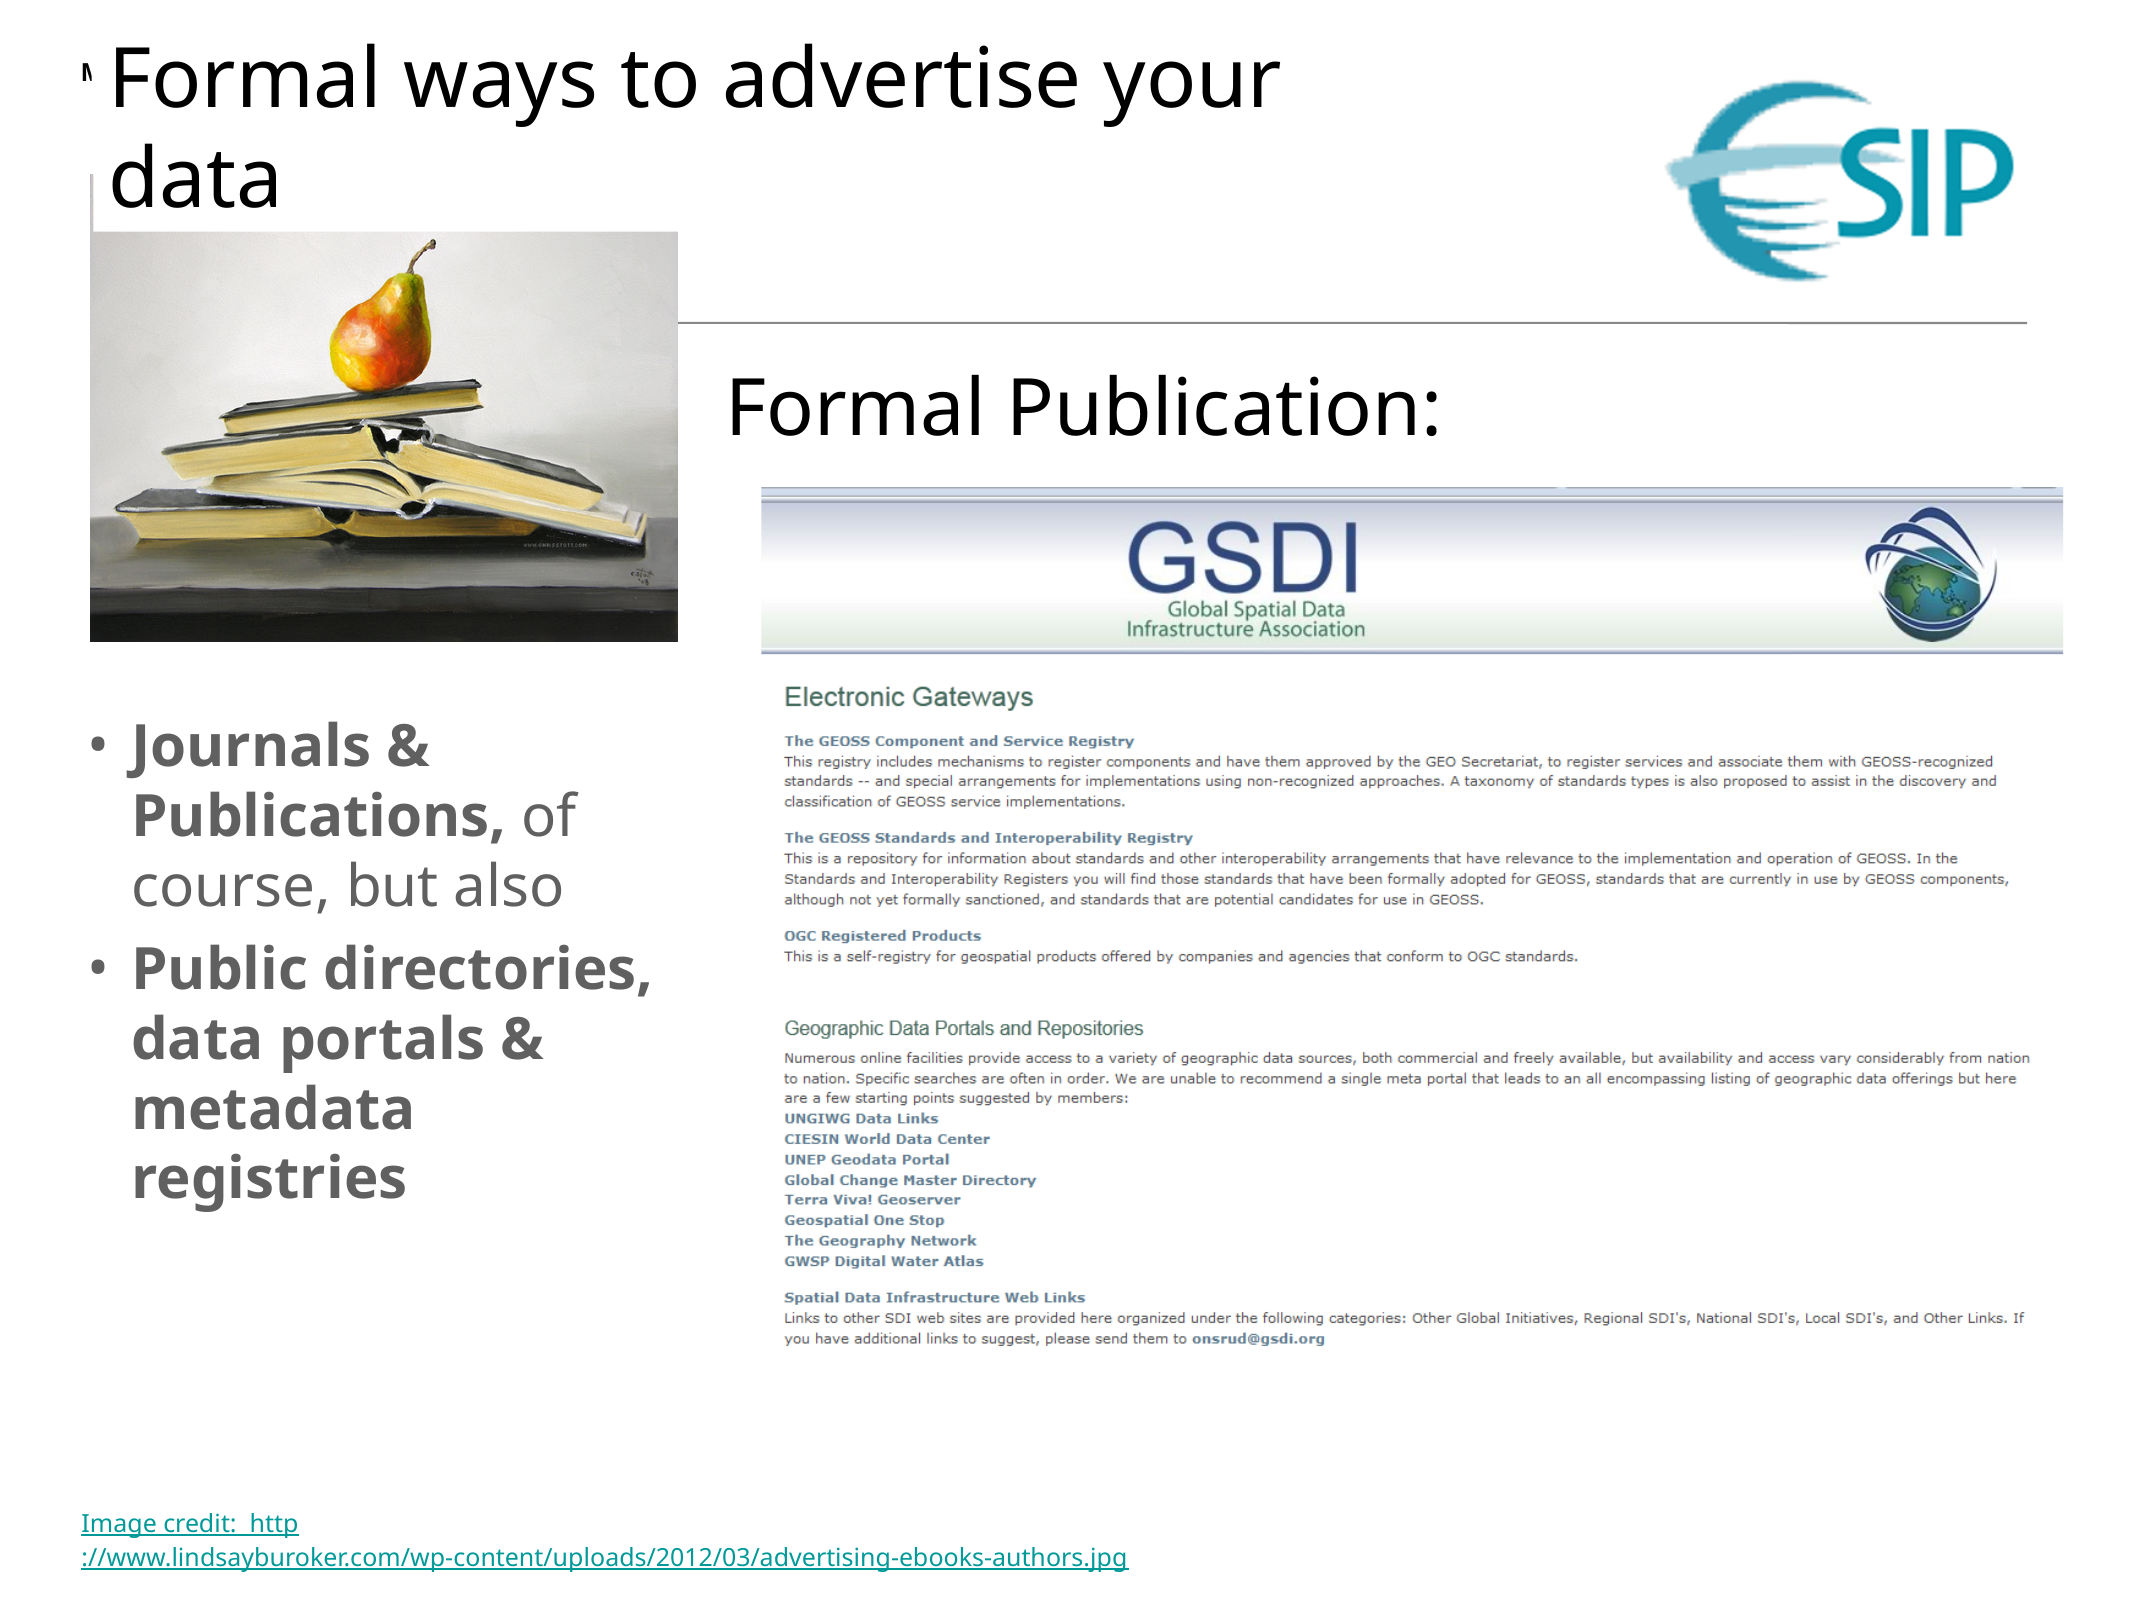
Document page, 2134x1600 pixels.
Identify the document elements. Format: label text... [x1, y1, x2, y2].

title Formal Publication: [716, 357, 2078, 460]
picture [1654, 62, 2030, 286]
text_box Image credit: http://www.lindsayburoker.com/wp-content/uploads/2012/03/advertising-ebooks-authors.jpg [66, 1499, 1267, 1583]
list Journals & Publications, of course, but also Public directories, data portals & metadata registries [79, 699, 667, 1275]
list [761, 487, 2073, 1391]
text_box Formal ways to advertise your data [93, 16, 1430, 232]
picture [90, 174, 678, 643]
